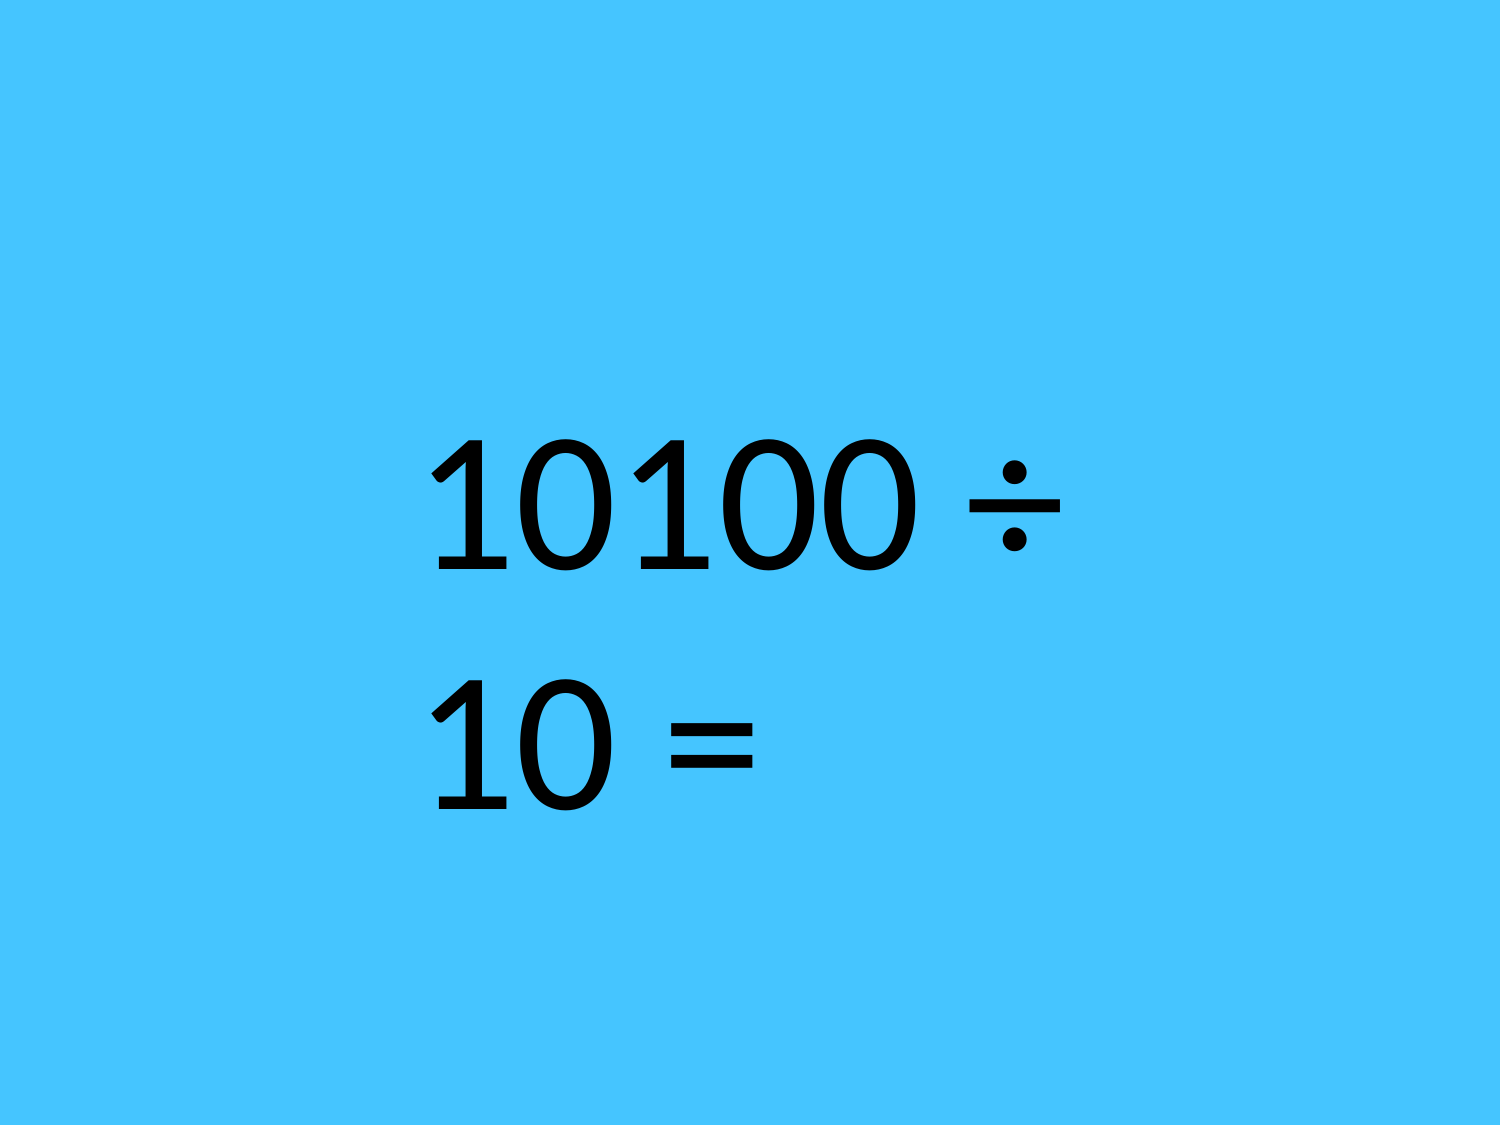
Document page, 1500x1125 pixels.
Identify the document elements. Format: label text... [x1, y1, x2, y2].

text_box 10100 ÷ 10 = [399, 362, 1238, 858]
